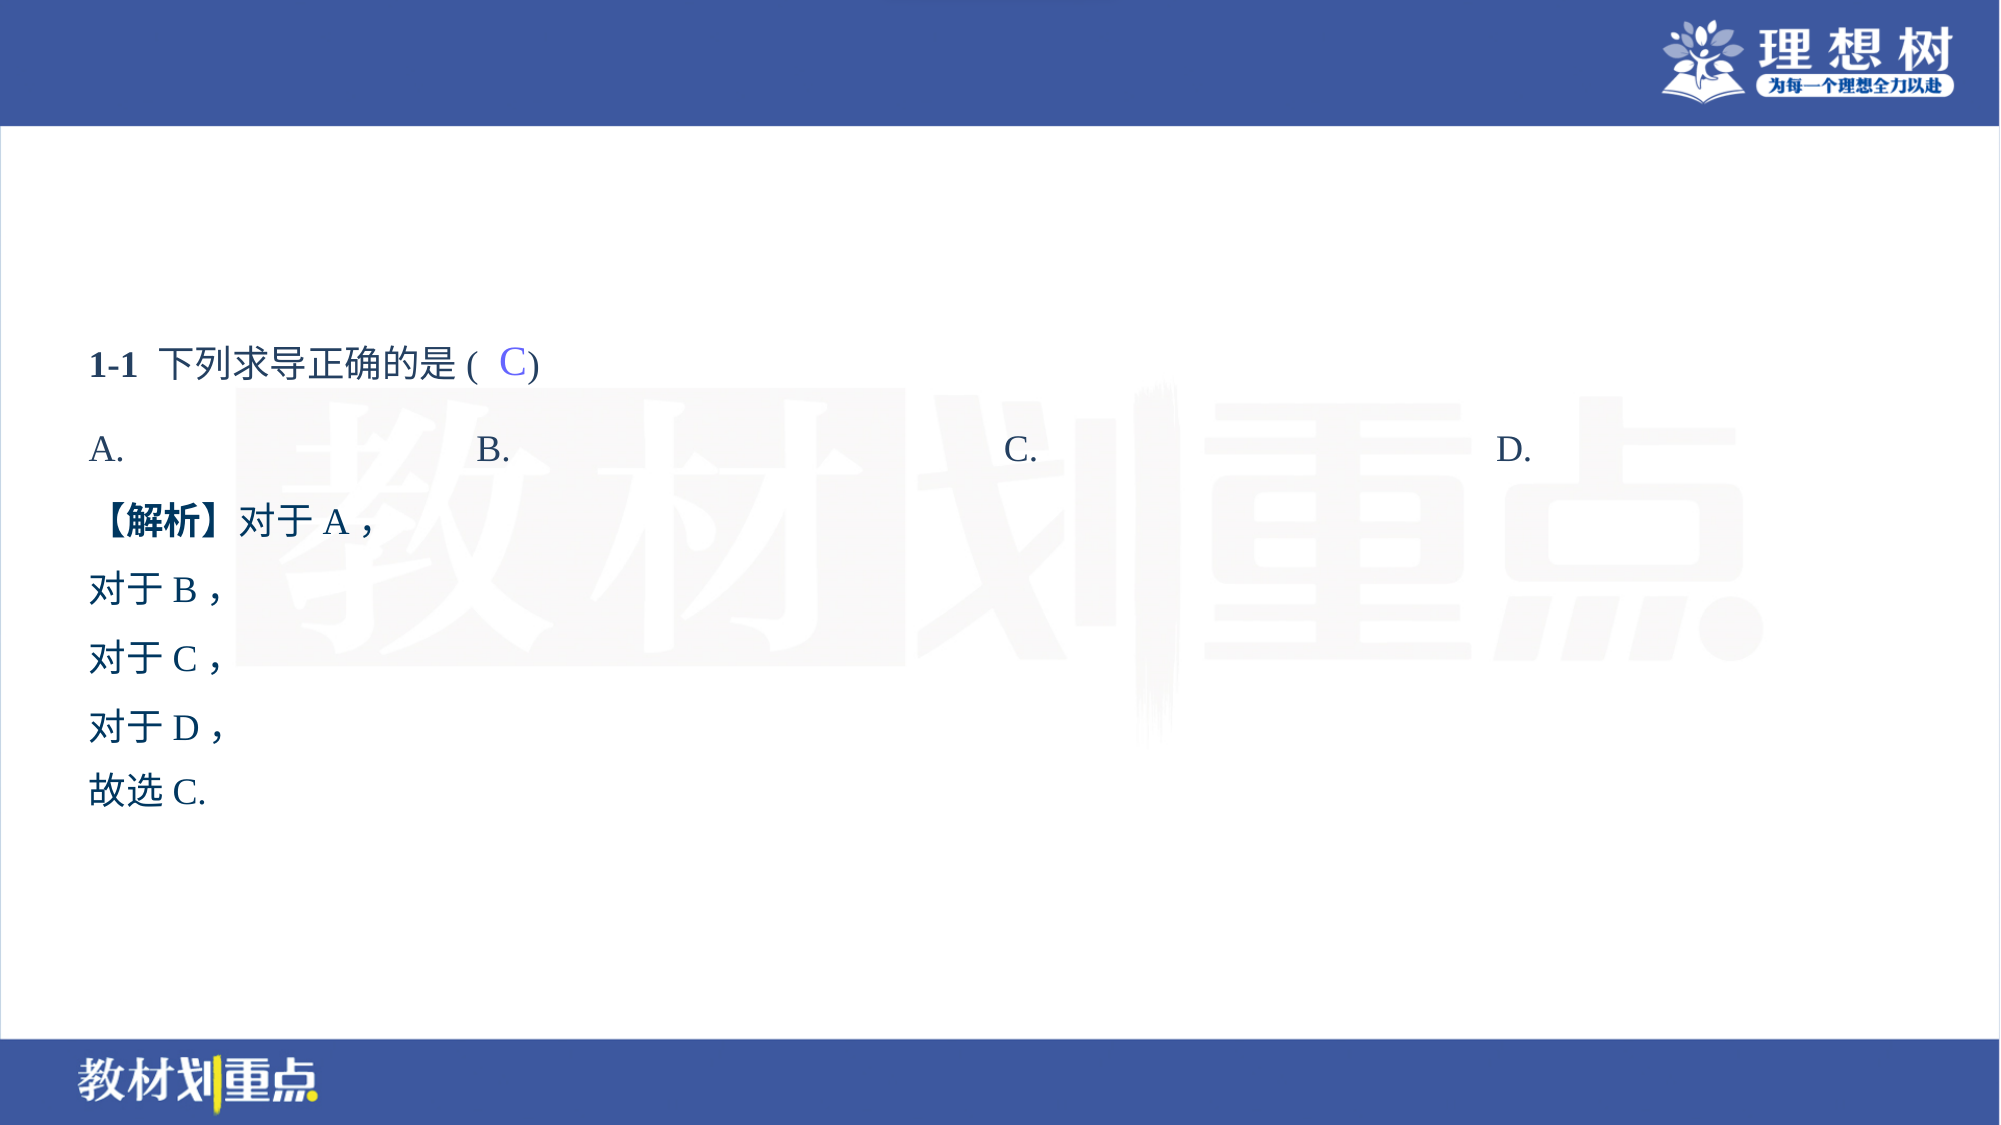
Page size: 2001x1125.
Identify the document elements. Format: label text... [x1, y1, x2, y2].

text_box 1-1 下列求导正确的是( ) [88, 318, 1911, 378]
picture [0, 0, 2000, 1125]
text_box C [484, 331, 543, 382]
